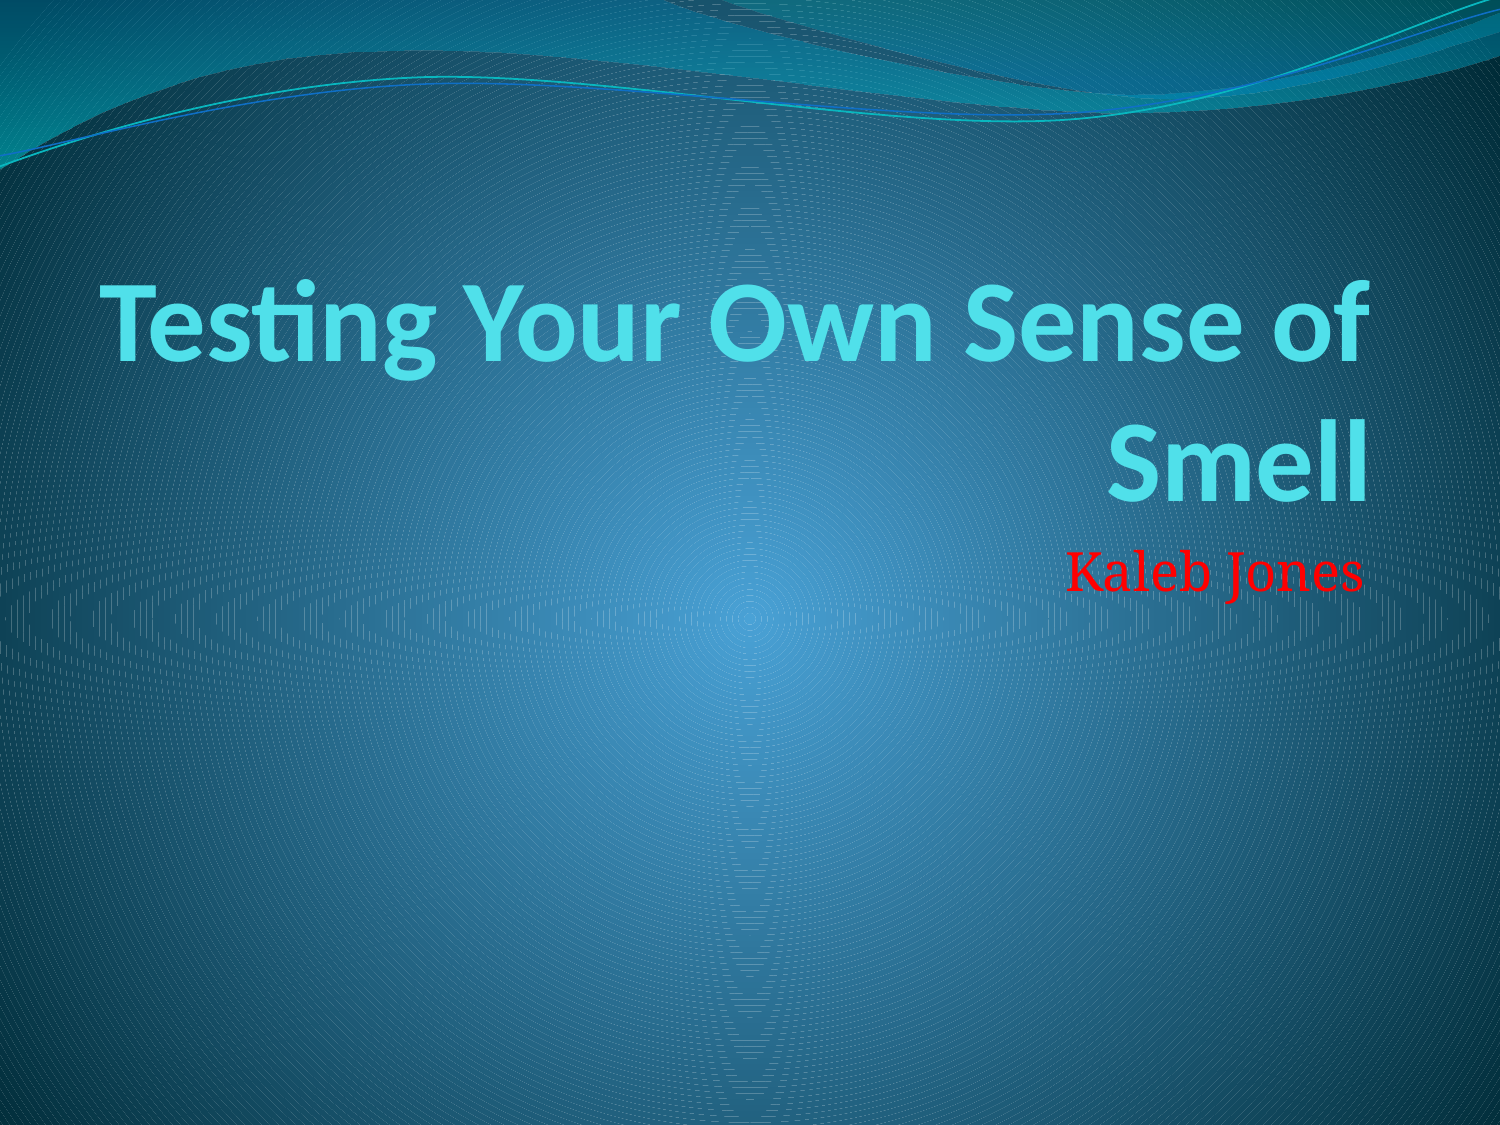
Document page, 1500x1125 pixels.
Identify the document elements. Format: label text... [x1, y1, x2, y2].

title Testing Your Own Sense of Smell [87, 224, 1376, 525]
subtitle Kaleb Jones [87, 529, 1376, 818]
